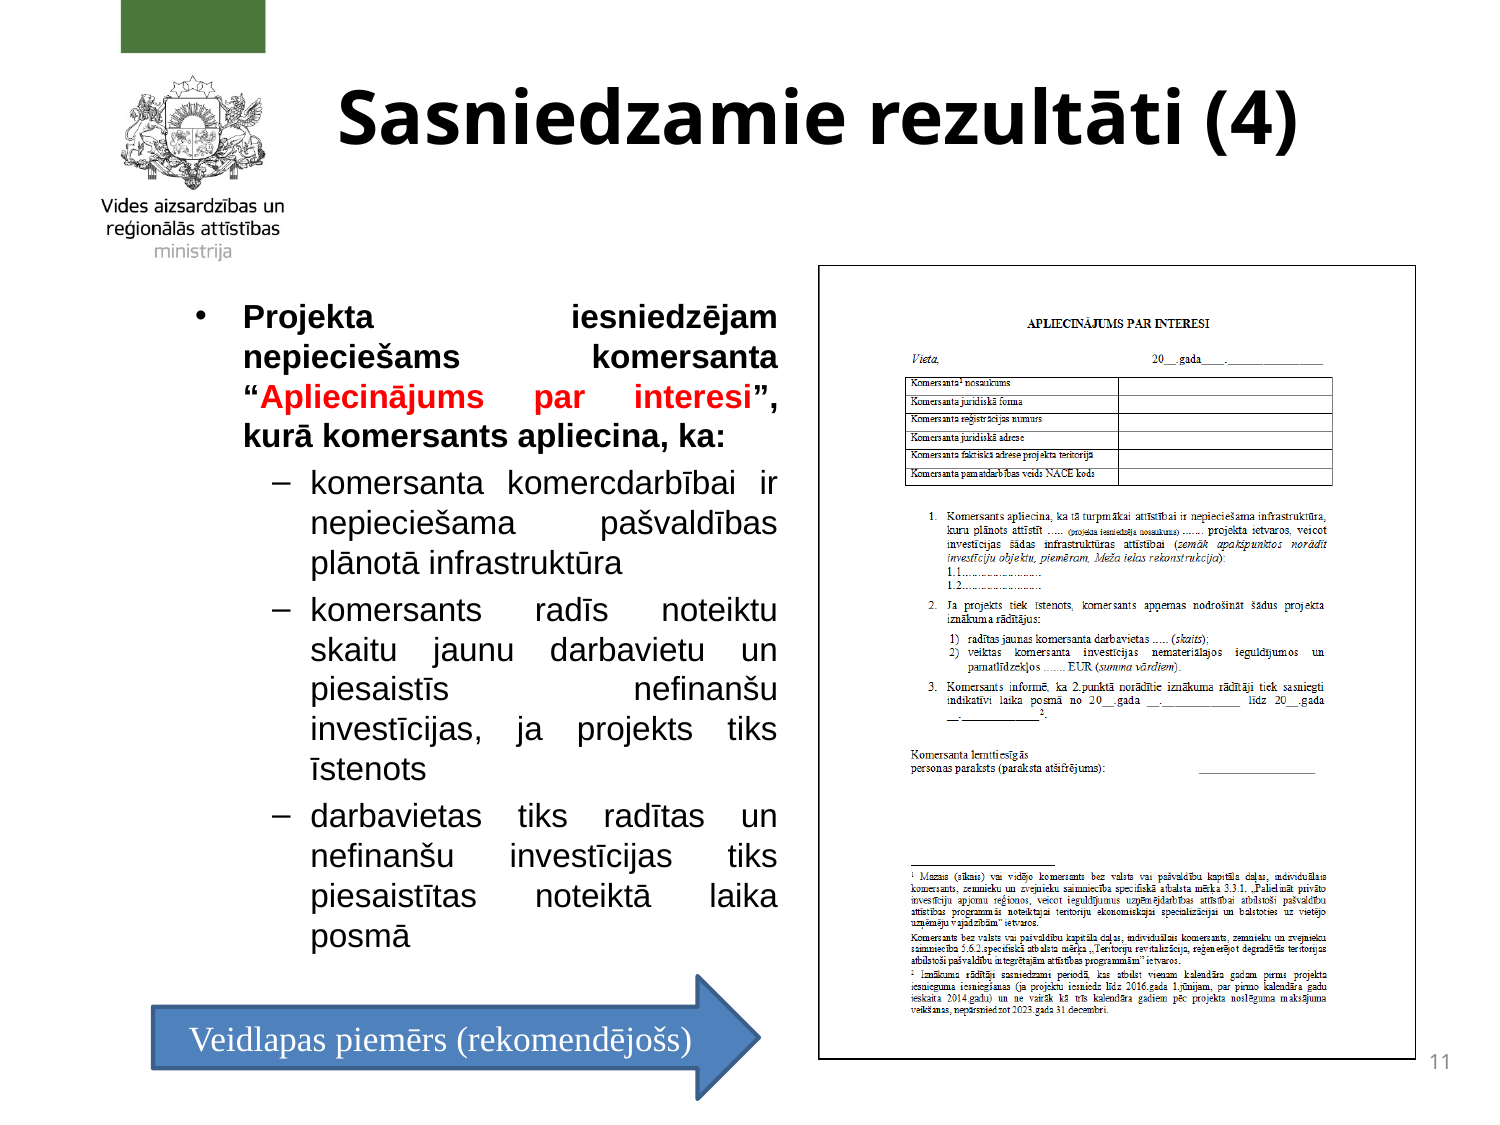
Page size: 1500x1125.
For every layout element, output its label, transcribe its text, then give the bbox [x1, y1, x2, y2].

picture [48, 0, 338, 321]
text_box Veidlapas piemērs (rekomendējošs) [150, 974, 762, 1101]
picture [819, 265, 1415, 1059]
slide_number 11 [1400, 1037, 1468, 1088]
text_box Sasniedzamie rezultāti (4) [322, 62, 1425, 178]
list Projekta iesniedzējam nepieciešams komersanta “Apliecinājums par interesi”, kurā komersants apliecina, ka: komersanta komercdarbībai ir nepieciešama pašvaldības plānotā infrastruktūra komersants radīs noteiktu skaitu jaunu darbavietu un piesaistīs nefinanšu investīcijas, ja projekts tiks īstenots darbavietas tiks radītas un nefinanšu investīcijas tiks piesaistītas noteiktā laika posmā [102, 240, 795, 1069]
